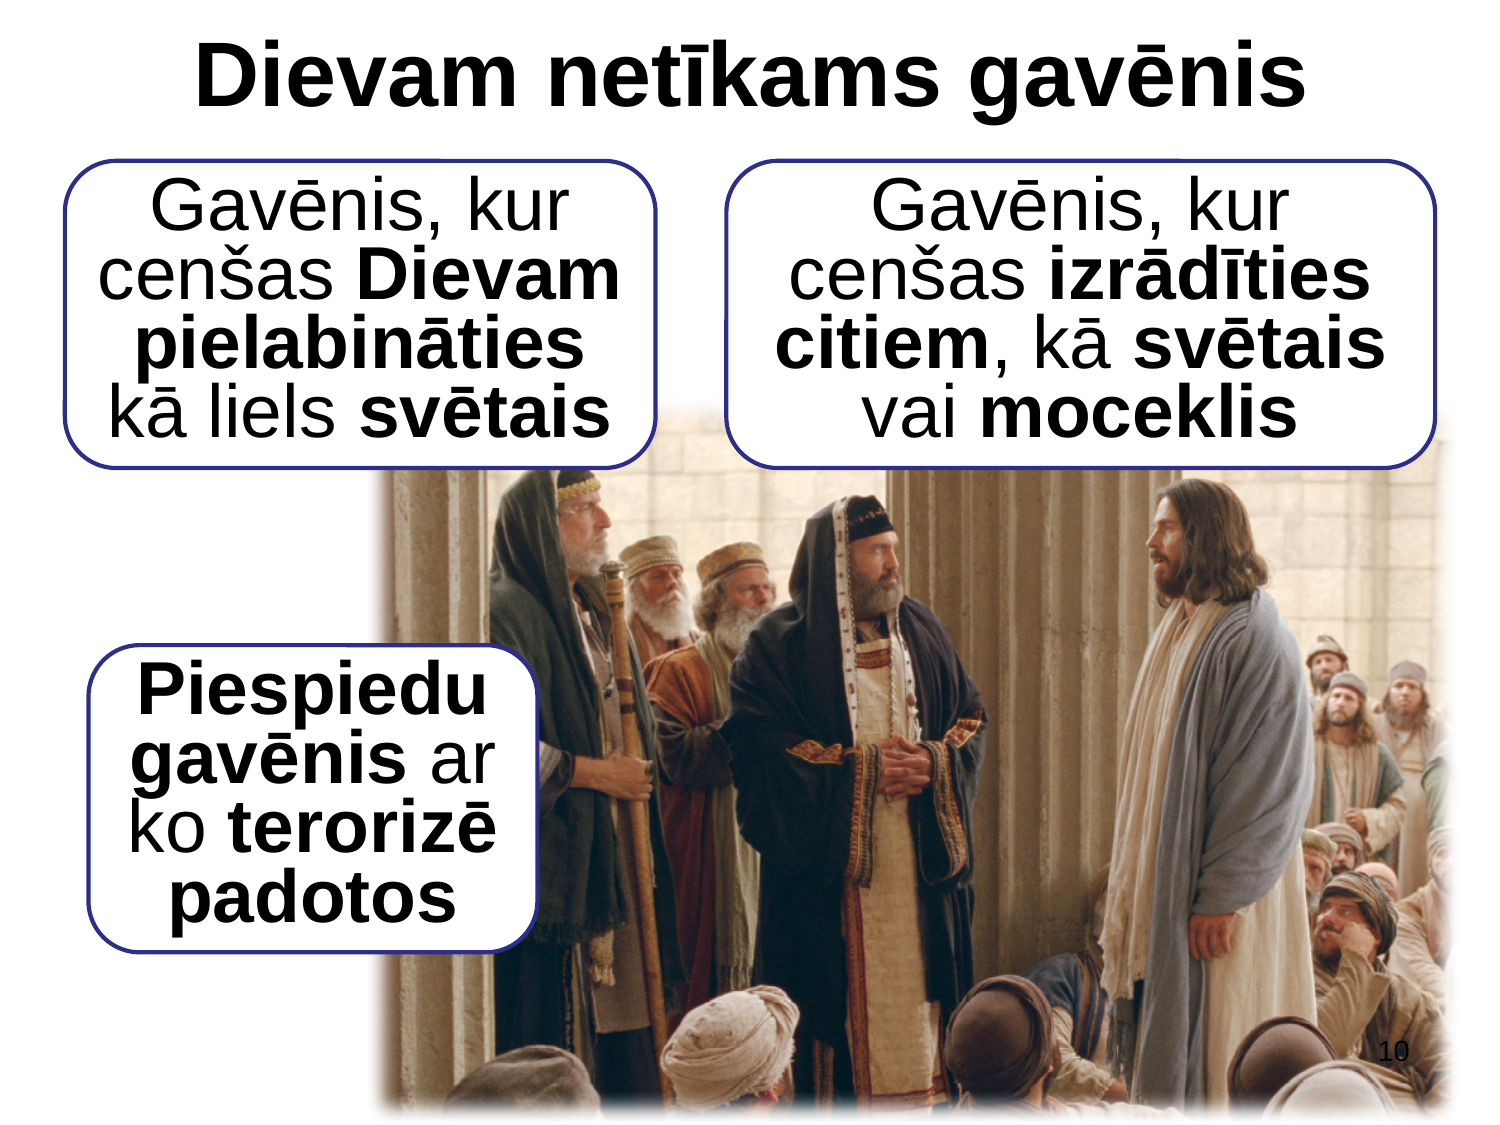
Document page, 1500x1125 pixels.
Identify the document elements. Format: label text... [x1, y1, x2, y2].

picture [366, 396, 1459, 1125]
text_box Gavēnis, kur cenšas Dievam pielabināties kā liels svētais [62, 158, 658, 471]
title Dievam netīkams gavēnis [76, 0, 1428, 140]
text_box Piespiedu gavēnis ar ko terorizē padotos [86, 643, 361, 955]
text_box Gavēnis, kur cenšas izrādīties citiem, kā svētais vai moceklis [724, 158, 1438, 395]
